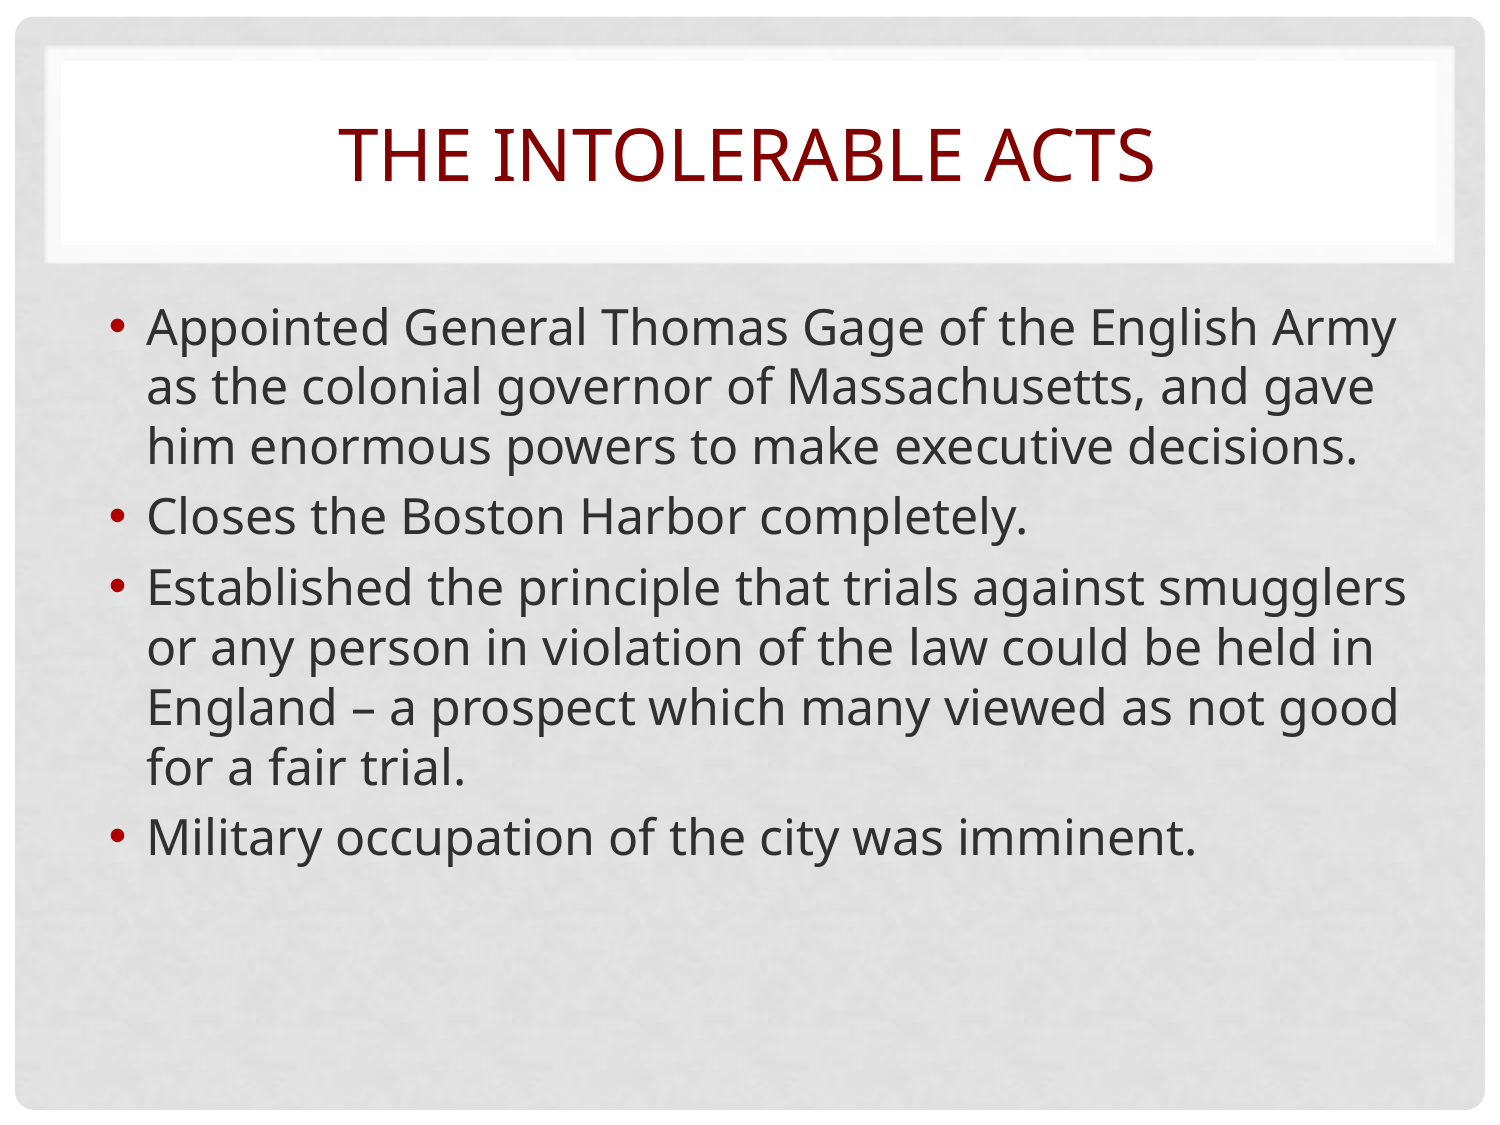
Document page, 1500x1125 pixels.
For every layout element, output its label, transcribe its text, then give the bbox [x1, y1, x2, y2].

list Appointed General Thomas Gage of the English Army as the colonial governor of Massachusetts, and gave him enormous powers to make executive decisions. Closes the Boston Harbor completely. Established the principle that trials against smugglers or any person in violation of the law could be held in England – a prospect which many viewed as not good for a fair trial. Military occupation of the city was imminent. [75, 287, 1425, 1005]
title The intolerable Acts [69, 66, 1425, 238]
